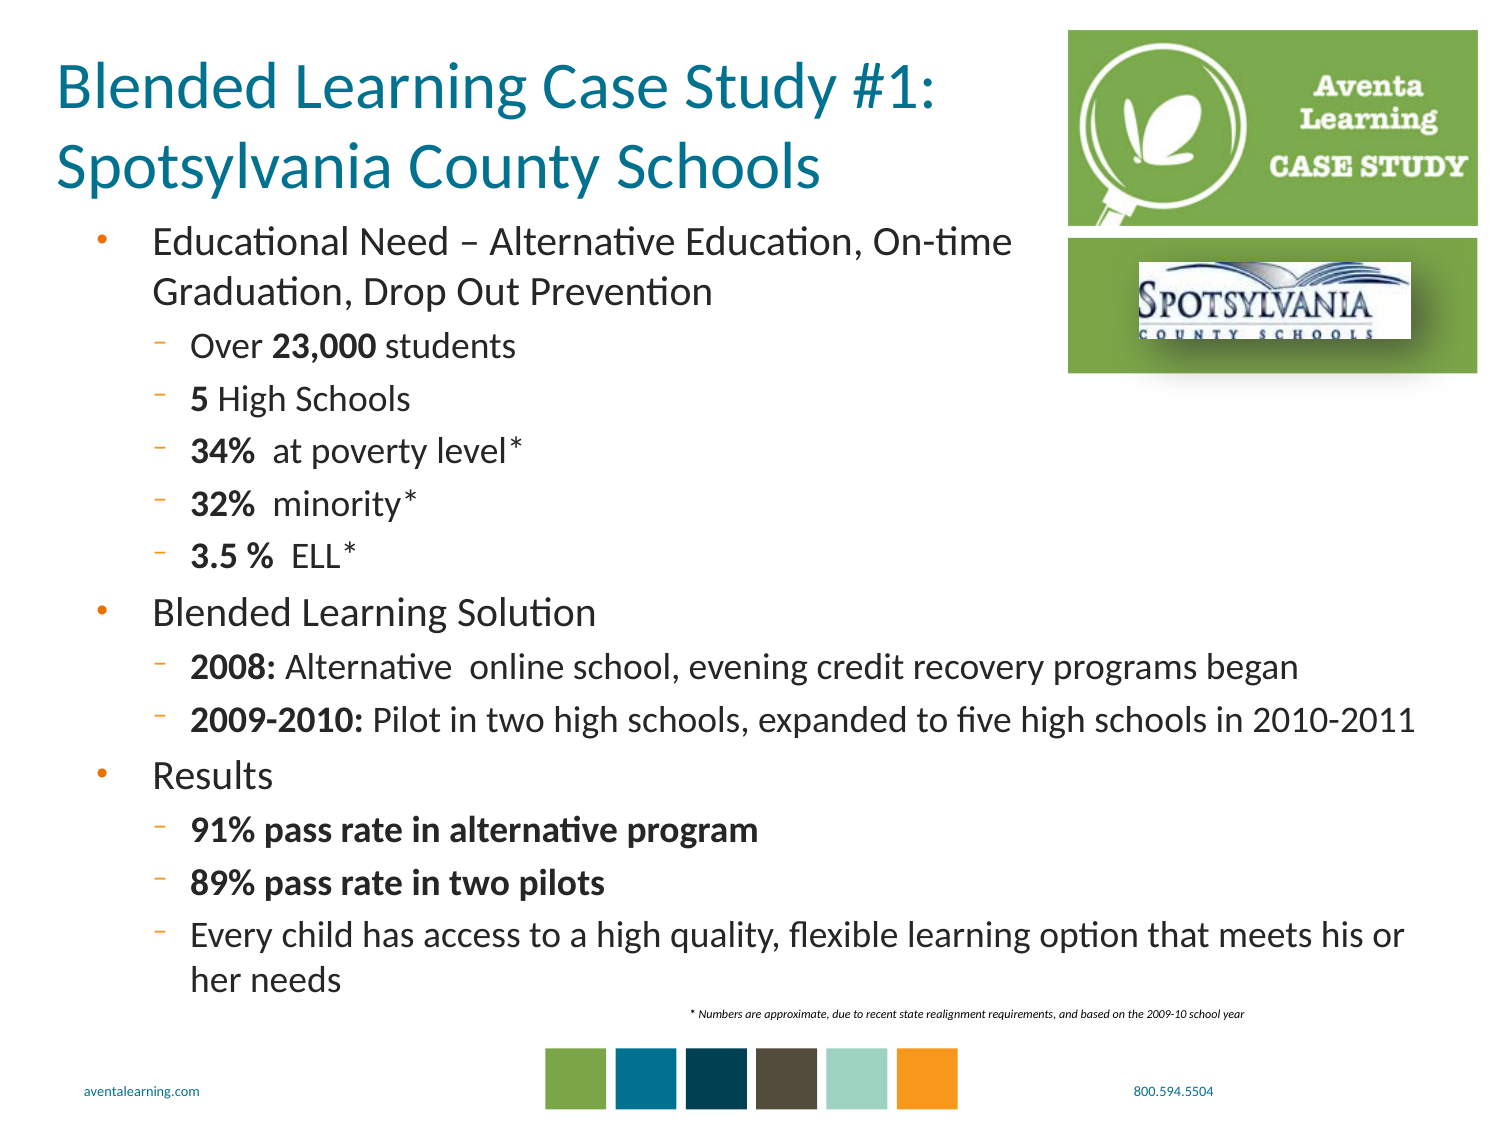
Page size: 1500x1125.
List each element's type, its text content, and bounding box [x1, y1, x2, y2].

text_box * Numbers are approximate, due to recent state realignment requirements, and based on the 2009-10 school year [675, 985, 1260, 1029]
text_box [1066, 236, 1479, 375]
picture [1167, 1087, 1172, 1096]
title Blended Learning Case Study #1: Spotsylvania County Schools [41, 41, 1062, 282]
picture [1138, 262, 1412, 339]
picture [189, 1089, 199, 1096]
picture [98, 1089, 104, 1096]
picture [1134, 1086, 1138, 1096]
list Educational Need – Alternative Education, On-time Graduation, Drop Out Prevention Over 23,000 students 5 High Schools 34% at poverty level* 32% minority* 3.5 % ELL* Blended Learning Solution 2008: Alternative online school, evening credit recovery programs began 2009-2010: Pilot in two high schools, expanded to five high schools in 2010-2011 Results 91% pass rate in alternative program 89% pass rate in two pilots Every child has access to a high quality, flexible learning option that meets his or her needs [80, 206, 1476, 1007]
picture [1202, 1087, 1210, 1094]
picture [1173, 1088, 1180, 1096]
picture [105, 1089, 111, 1096]
picture [1067, 29, 1478, 226]
